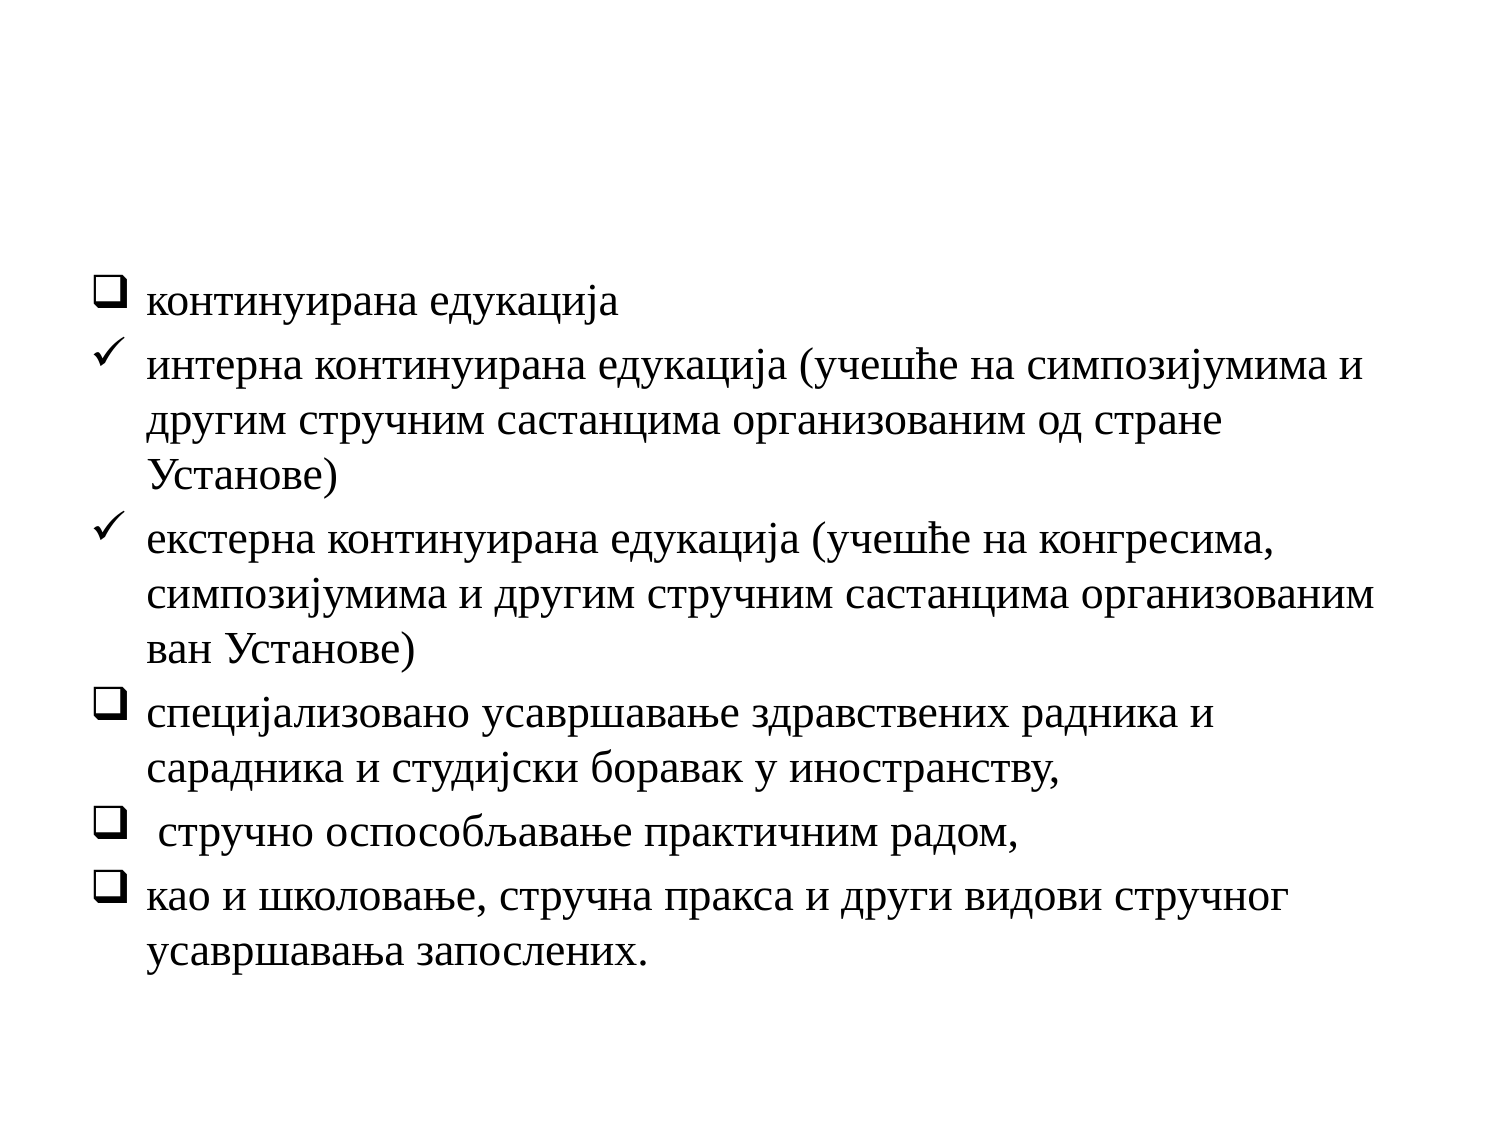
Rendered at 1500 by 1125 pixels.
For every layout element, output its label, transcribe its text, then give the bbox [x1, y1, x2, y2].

list континуирана едукација интерна континуирана едукација (учешће на симпозијумима и другим стручним састанцима организованим од стране Установе) екстерна континуирана едукација (учешће на конгресима, симпозијумима и другим стручним састанцима организованим ван Установе) специјализовано усавршавање здравствених радника и сарадника и студијски боравак у иностранству, стручно оспособљавање практичним радом, као и школовање, стручна пракса и други видови стручног усавршавања запослених. [75, 262, 1425, 1005]
